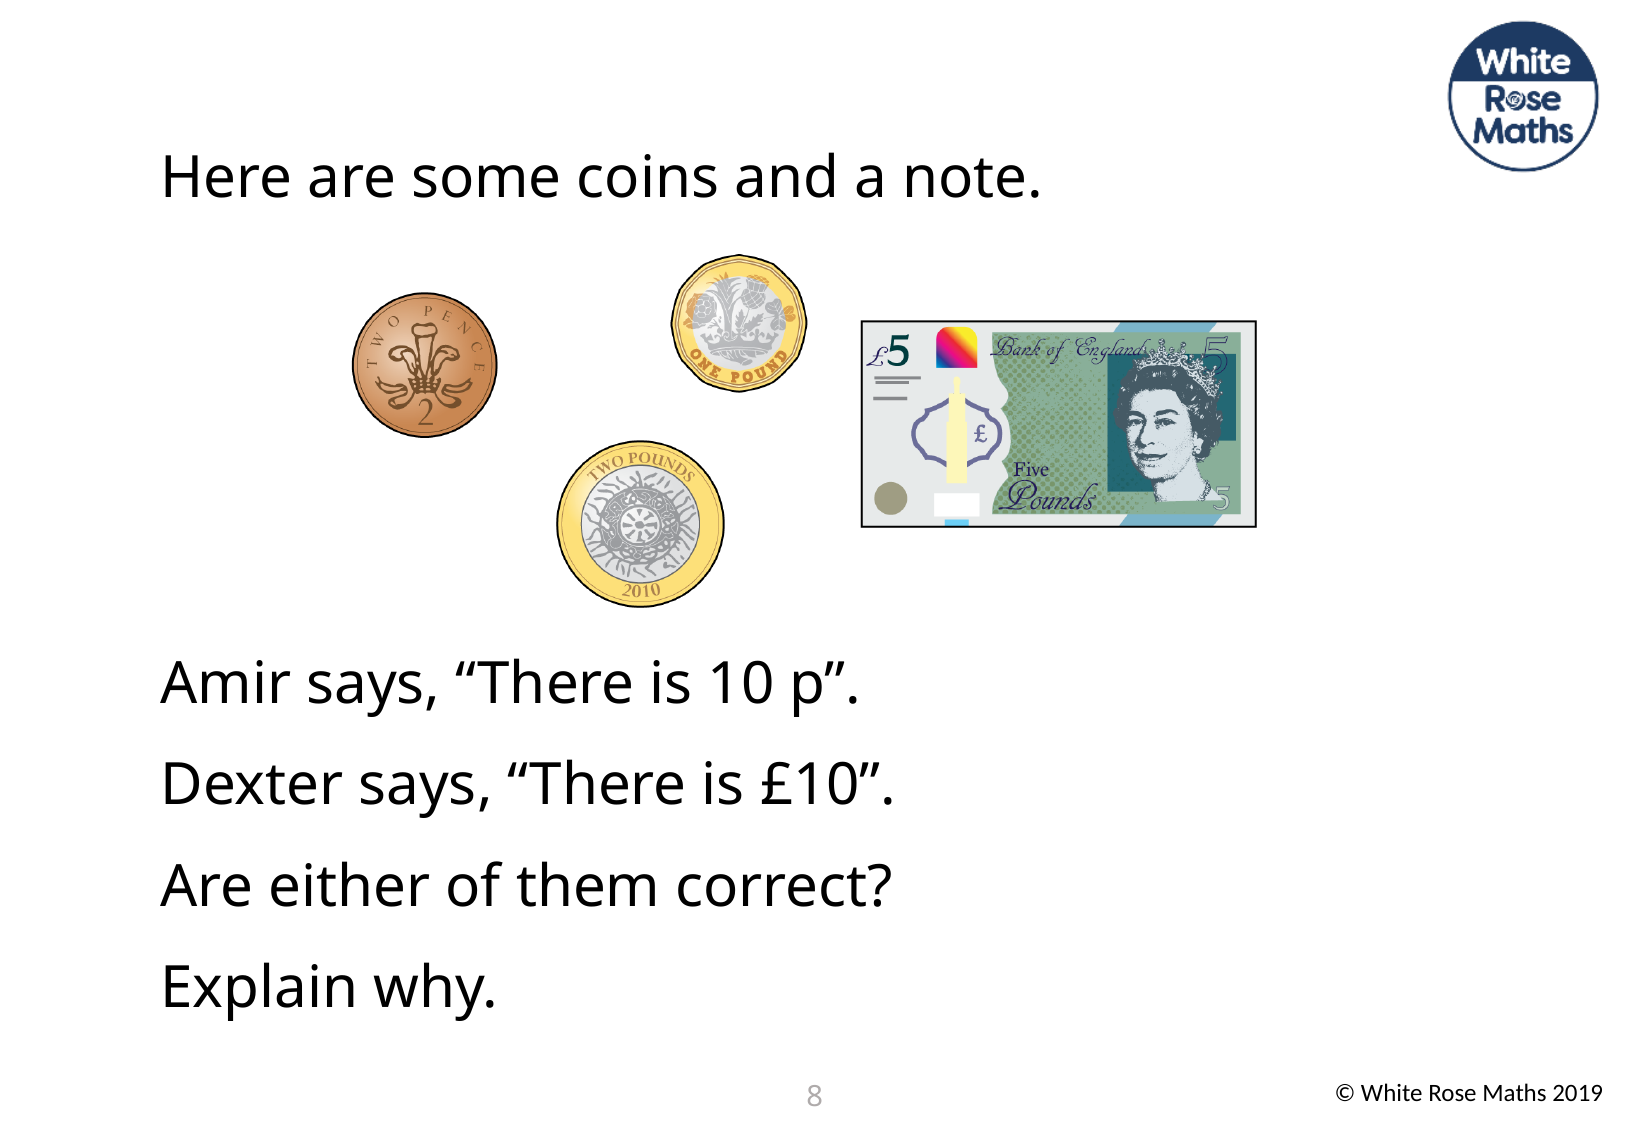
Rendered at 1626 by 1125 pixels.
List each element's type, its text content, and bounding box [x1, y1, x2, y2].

text_box Here are some coins and a note. Amir says, “There is 10 p”. Dexter says, “There is £10”. Are either of them correct? Explain why. [145, 120, 1468, 1027]
picture [842, 307, 1275, 530]
picture [331, 272, 513, 452]
picture [649, 243, 830, 403]
slide_number 8 [776, 1069, 854, 1125]
picture [534, 408, 738, 638]
picture [1444, 17, 1602, 175]
